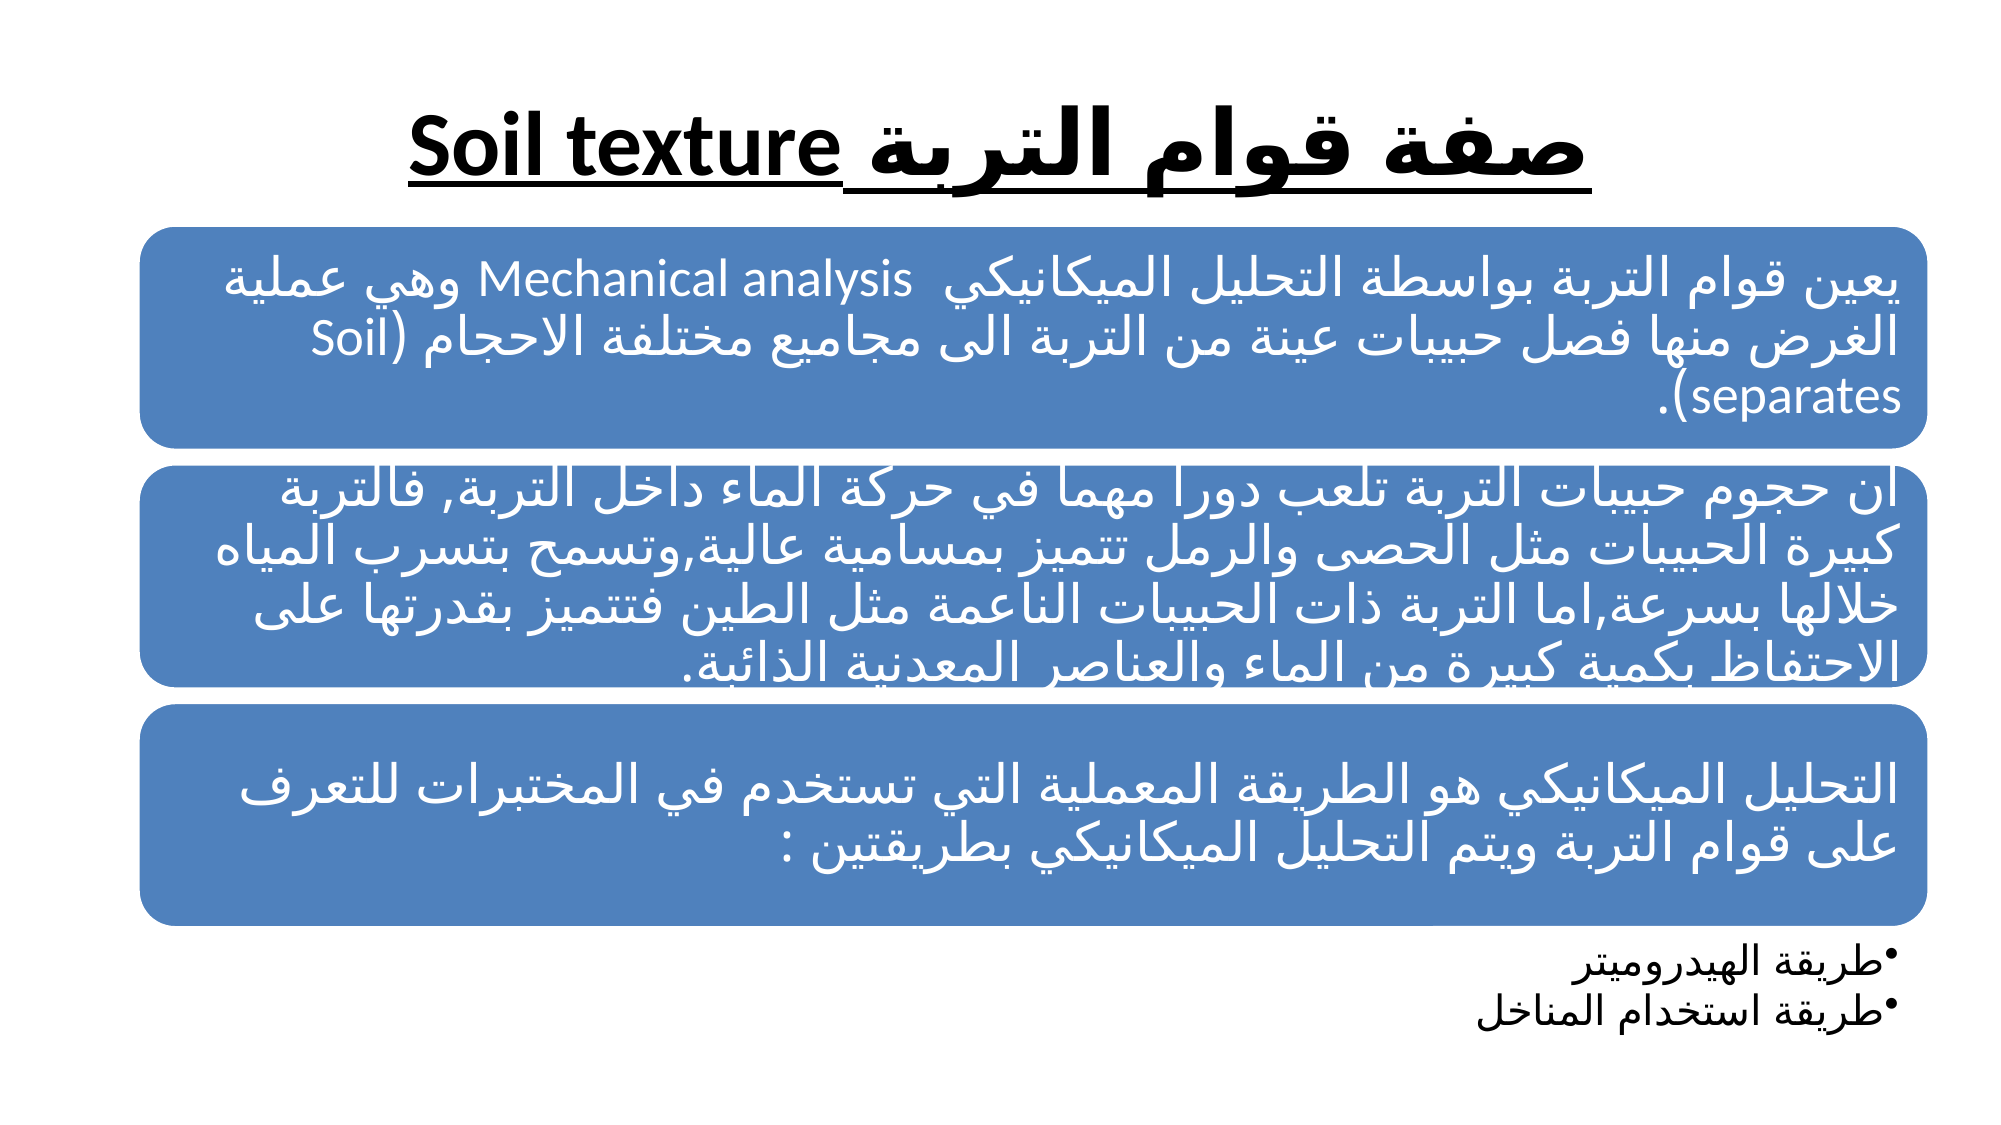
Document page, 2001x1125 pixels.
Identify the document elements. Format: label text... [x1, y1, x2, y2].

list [137, 216, 1930, 1091]
title صفة قوام التربة Soil texture [99, 45, 1900, 233]
